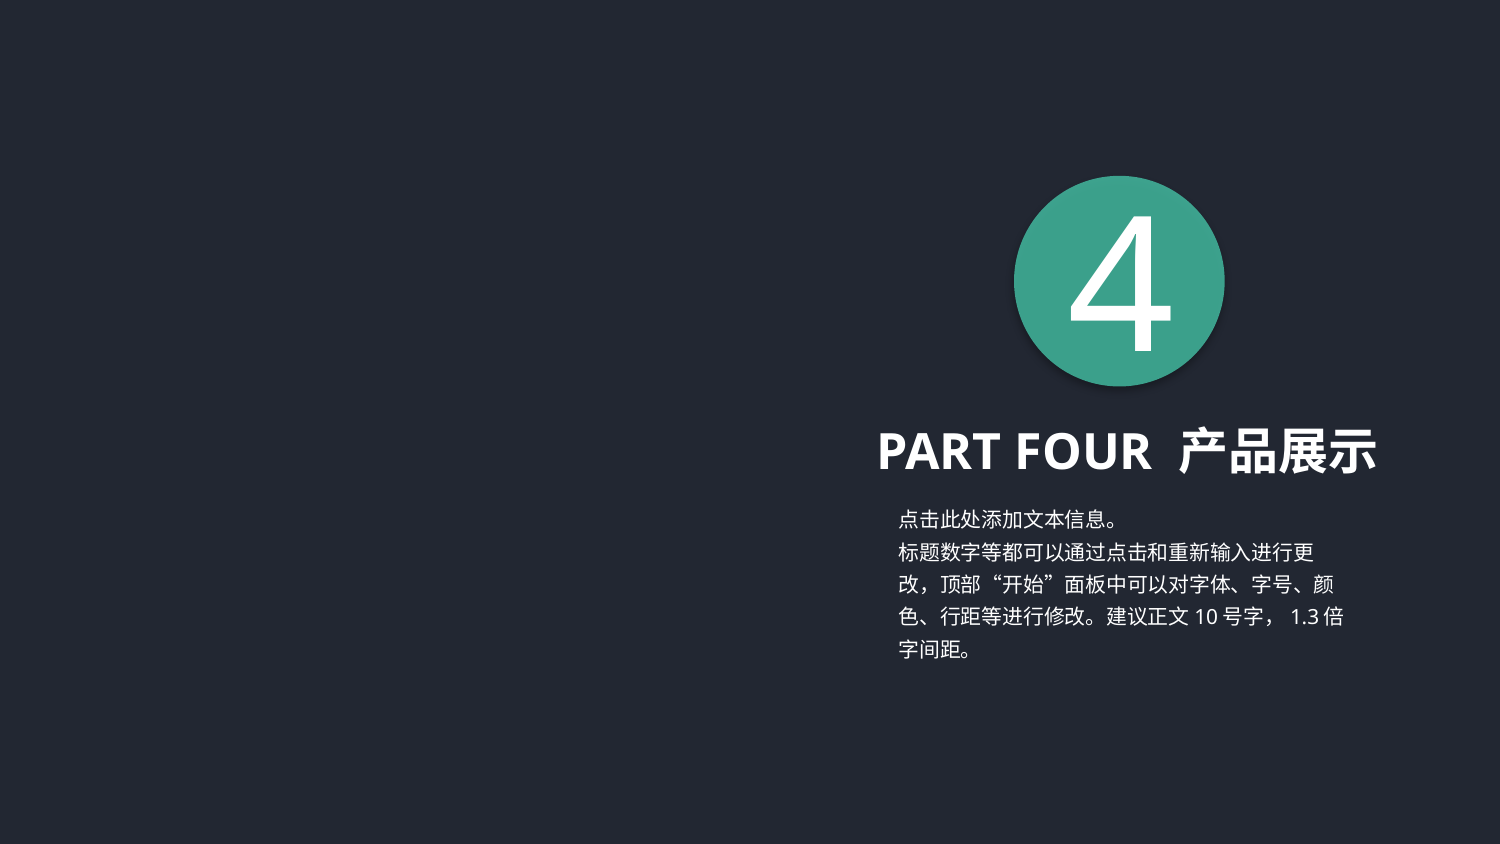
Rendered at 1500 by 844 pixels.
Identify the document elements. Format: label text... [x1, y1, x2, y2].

text_box [1190, 201, 1226, 361]
text_box [1013, 199, 1052, 364]
text_box 点击此处添加文本信息。 标题数字等都可以通过点击和重新输入进行更改，顶部“开始”面板中可以对字体、字号、颜色、行距等进行修改。建议正文10号字，1.3倍字间距。 [884, 491, 1365, 669]
text_box 4 [1052, 156, 1190, 397]
text_box PART FOUR 产品展示 [861, 412, 1393, 487]
